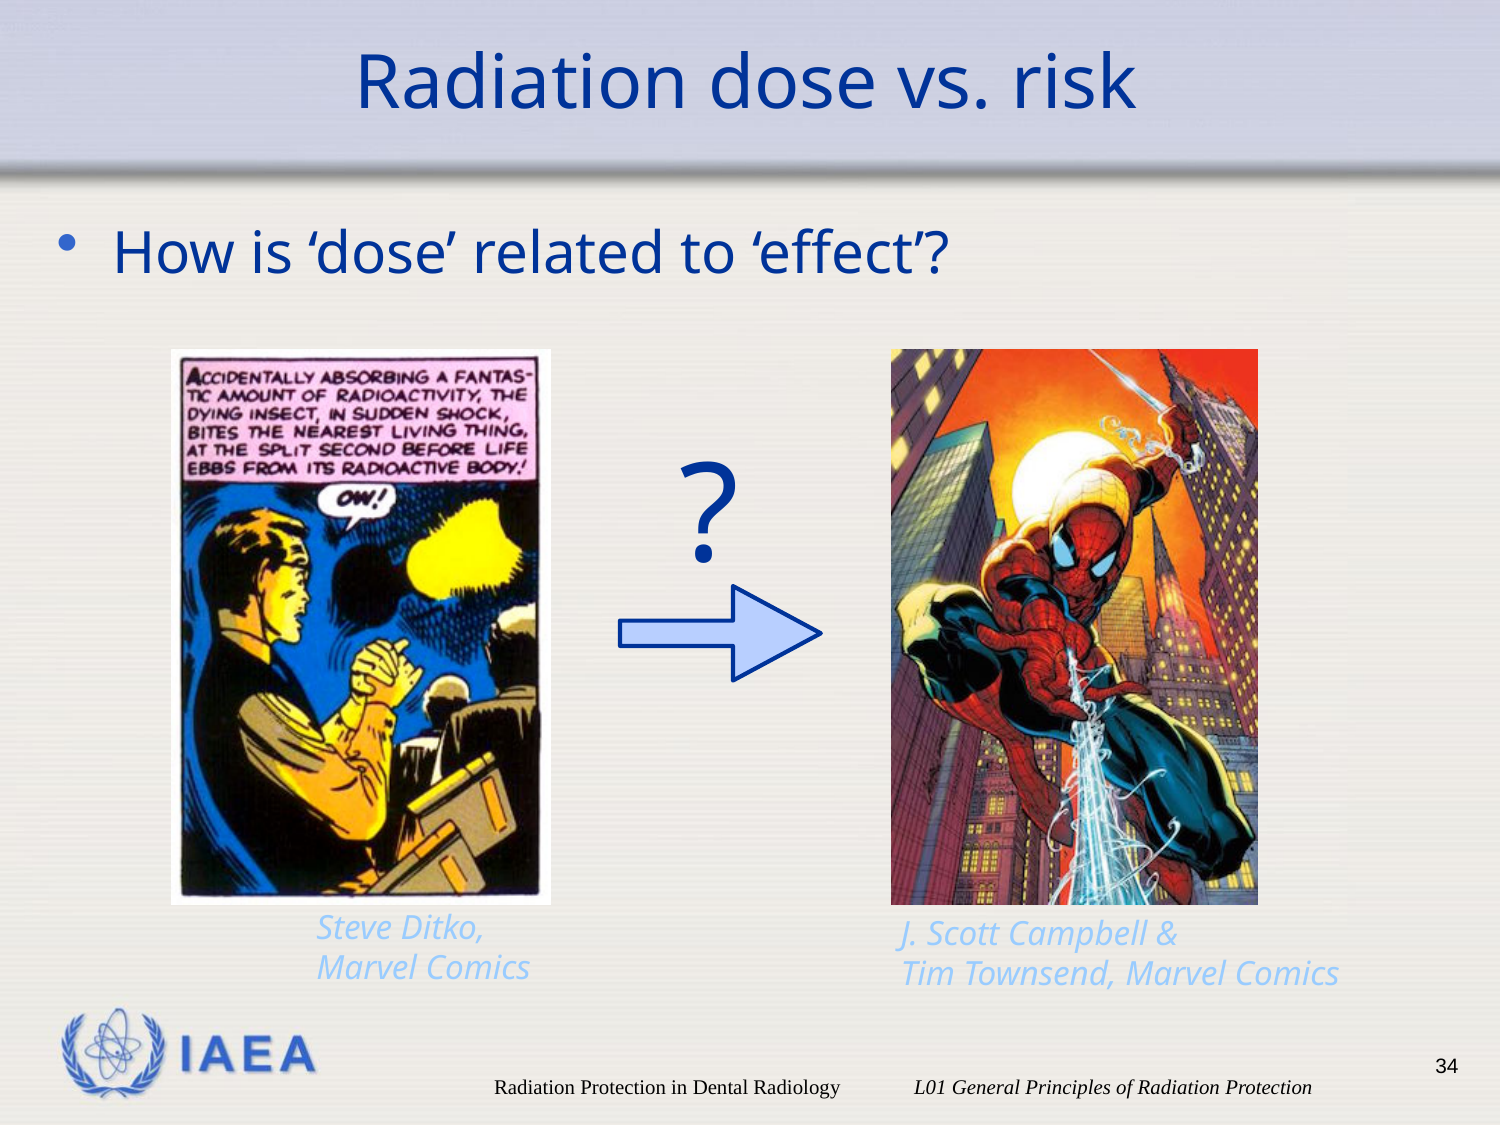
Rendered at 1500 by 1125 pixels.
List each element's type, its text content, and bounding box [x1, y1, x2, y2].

text_box J. Scott Campbell & Tim Townsend, Marvel Comics [885, 905, 1356, 1000]
text_box Steve Ditko, Marvel Comics [301, 915, 546, 994]
picture [0, 0, 1500, 1125]
list How is ‘dose’ related to ‘effect’? [41, 207, 1471, 386]
text_box Radiation Protection in Dental Radiology L01 General Principles of Radiation Protection [454, 1065, 1353, 1106]
title Radiation dose vs. risk [46, 15, 1447, 142]
text_box ? [664, 416, 754, 596]
slide_number 34 [1389, 1044, 1474, 1093]
text_box [617, 595, 823, 683]
